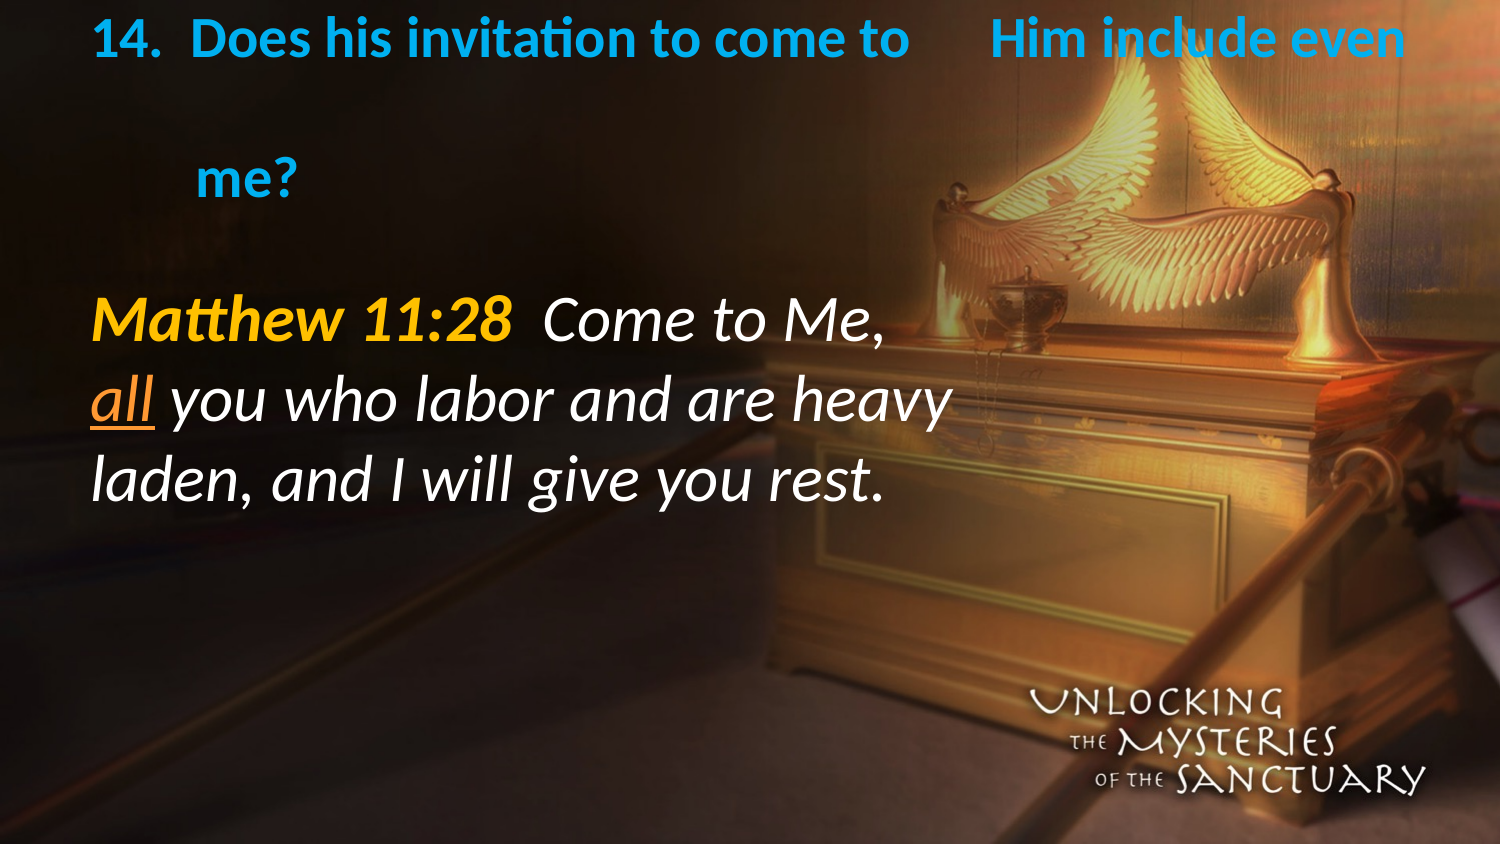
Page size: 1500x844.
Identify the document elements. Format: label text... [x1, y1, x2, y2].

list Matthew 11:28 Come to Me, all you who labor and are heavy laden, and I will give you rest. [75, 174, 970, 844]
picture [202, 26, 216, 33]
title 14. Does his invitation to come to Him include even me? [75, 33, 1425, 175]
picture [0, 0, 1500, 844]
